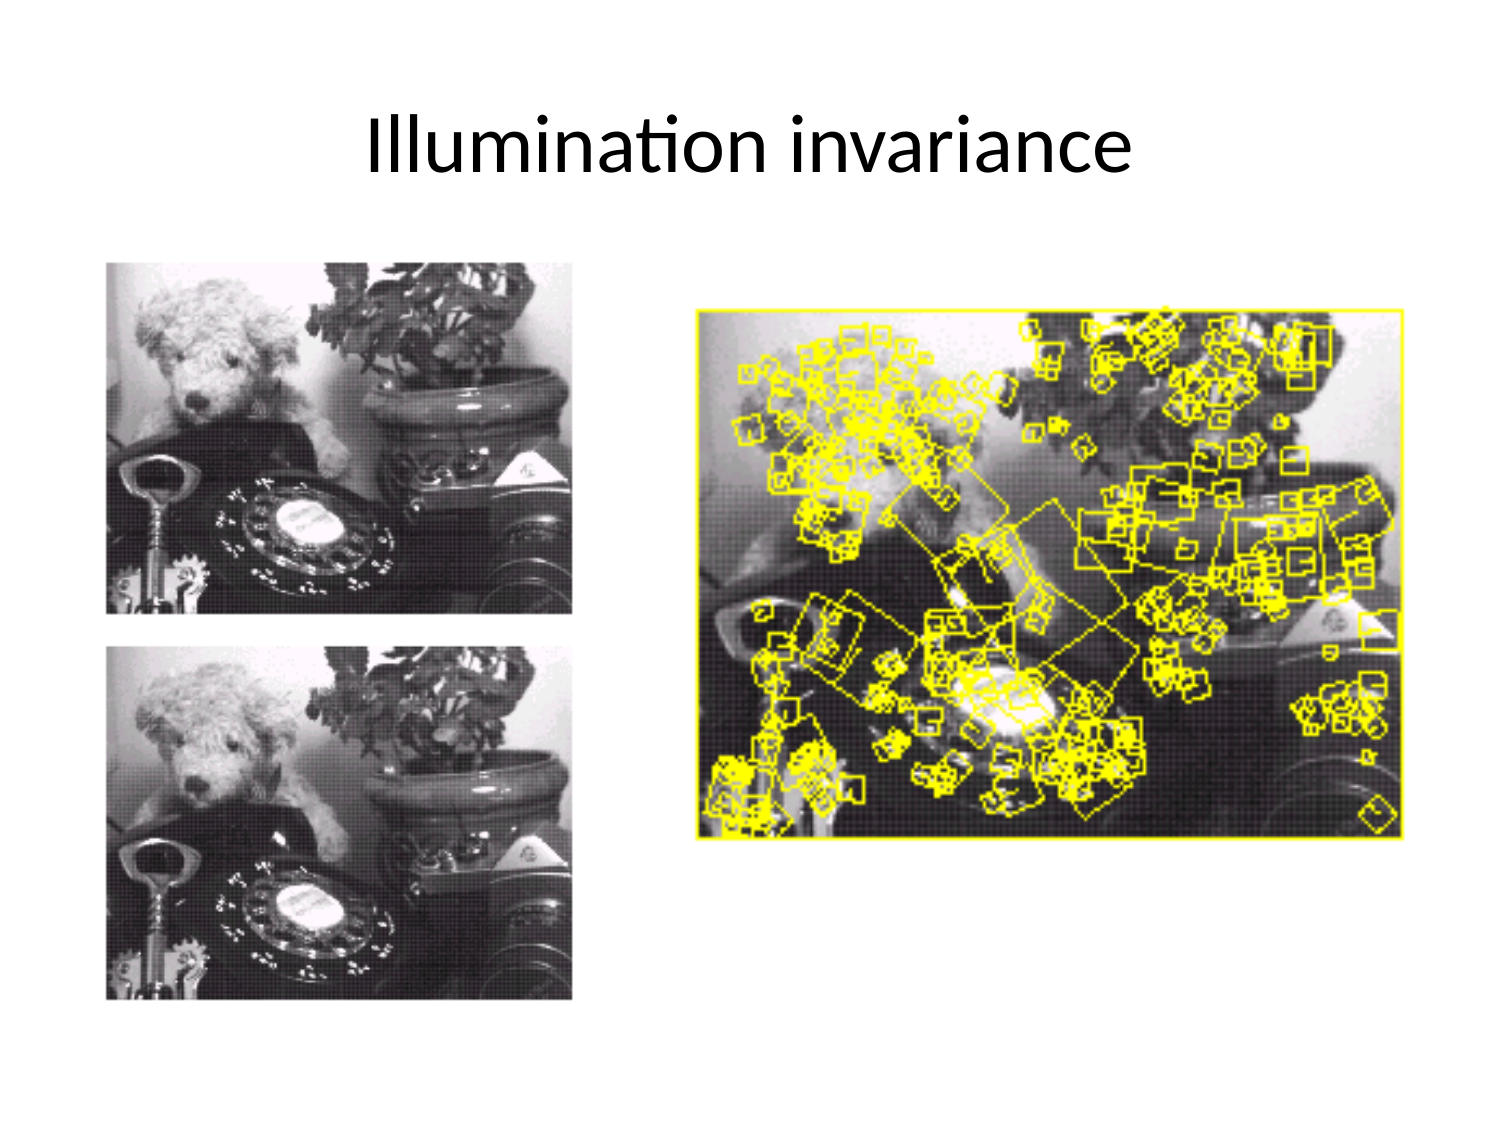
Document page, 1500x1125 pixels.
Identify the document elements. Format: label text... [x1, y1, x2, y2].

picture [99, 249, 581, 1013]
title Illumination invariance [75, 45, 1425, 233]
picture [687, 289, 1413, 860]
